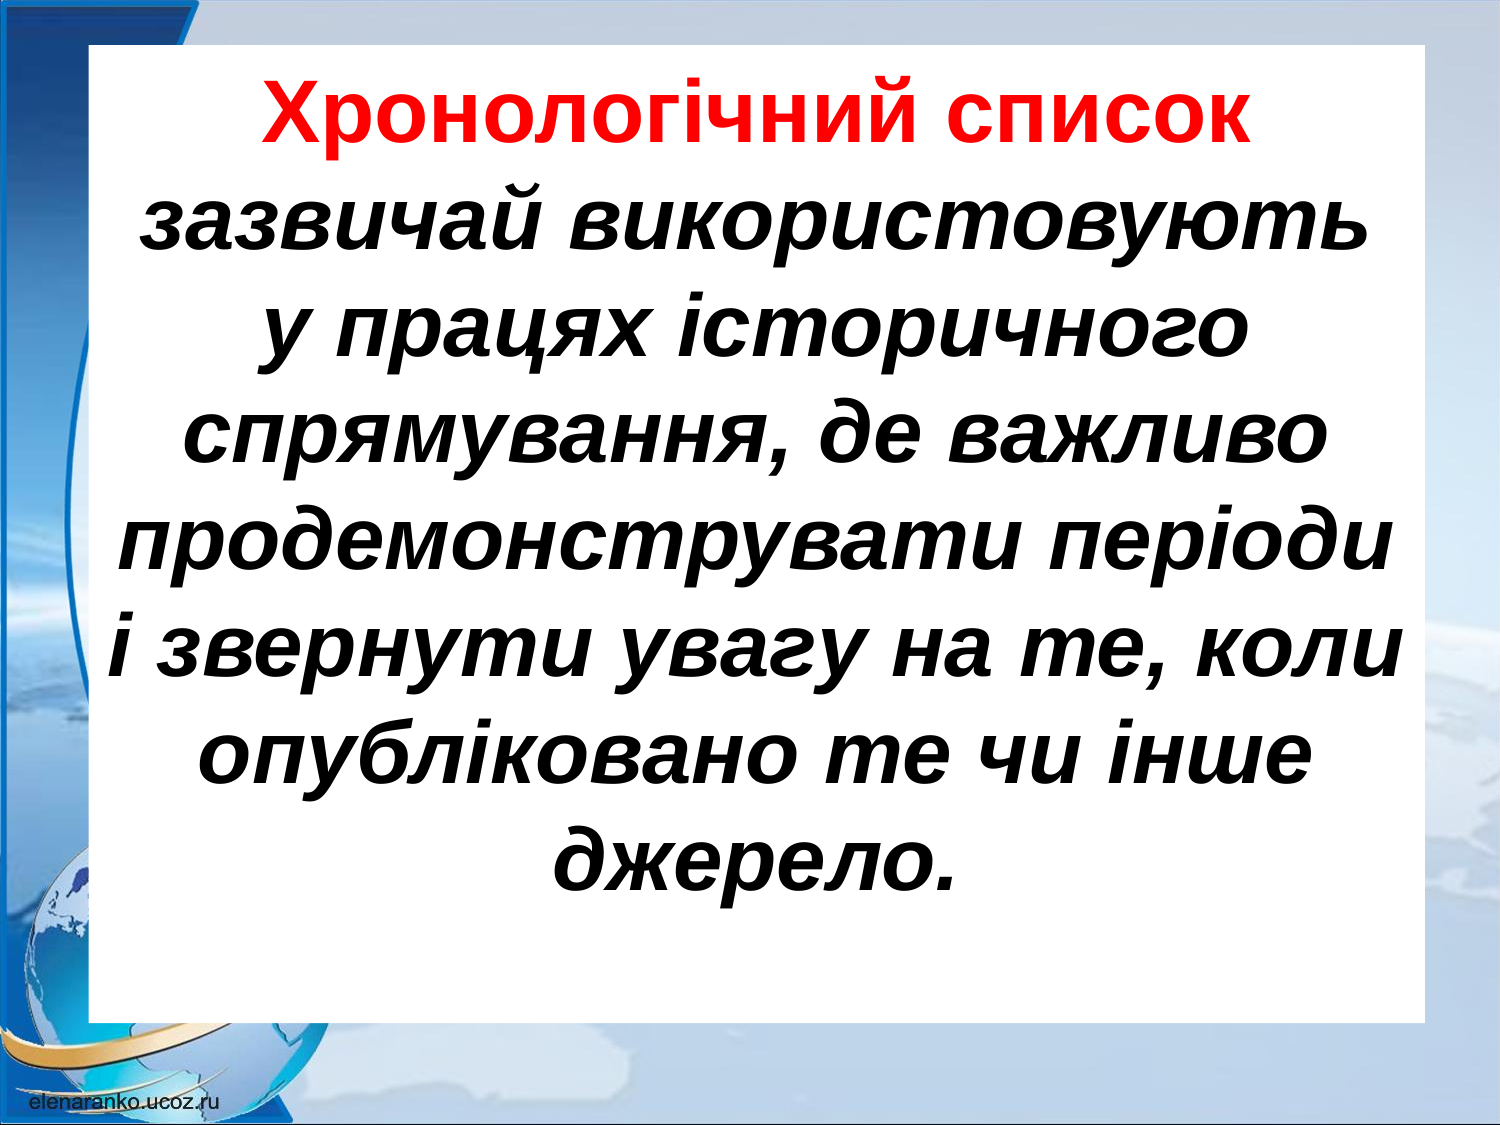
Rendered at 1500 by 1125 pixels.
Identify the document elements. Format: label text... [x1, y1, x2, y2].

title Хронологічний список зазвичай використовують у працях історичного спрямування, де важливо продемонструвати періоди і звернути увагу на те, коли опубліковано те чи інше джерело. [88, 45, 1425, 1024]
picture [0, 0, 1500, 1125]
